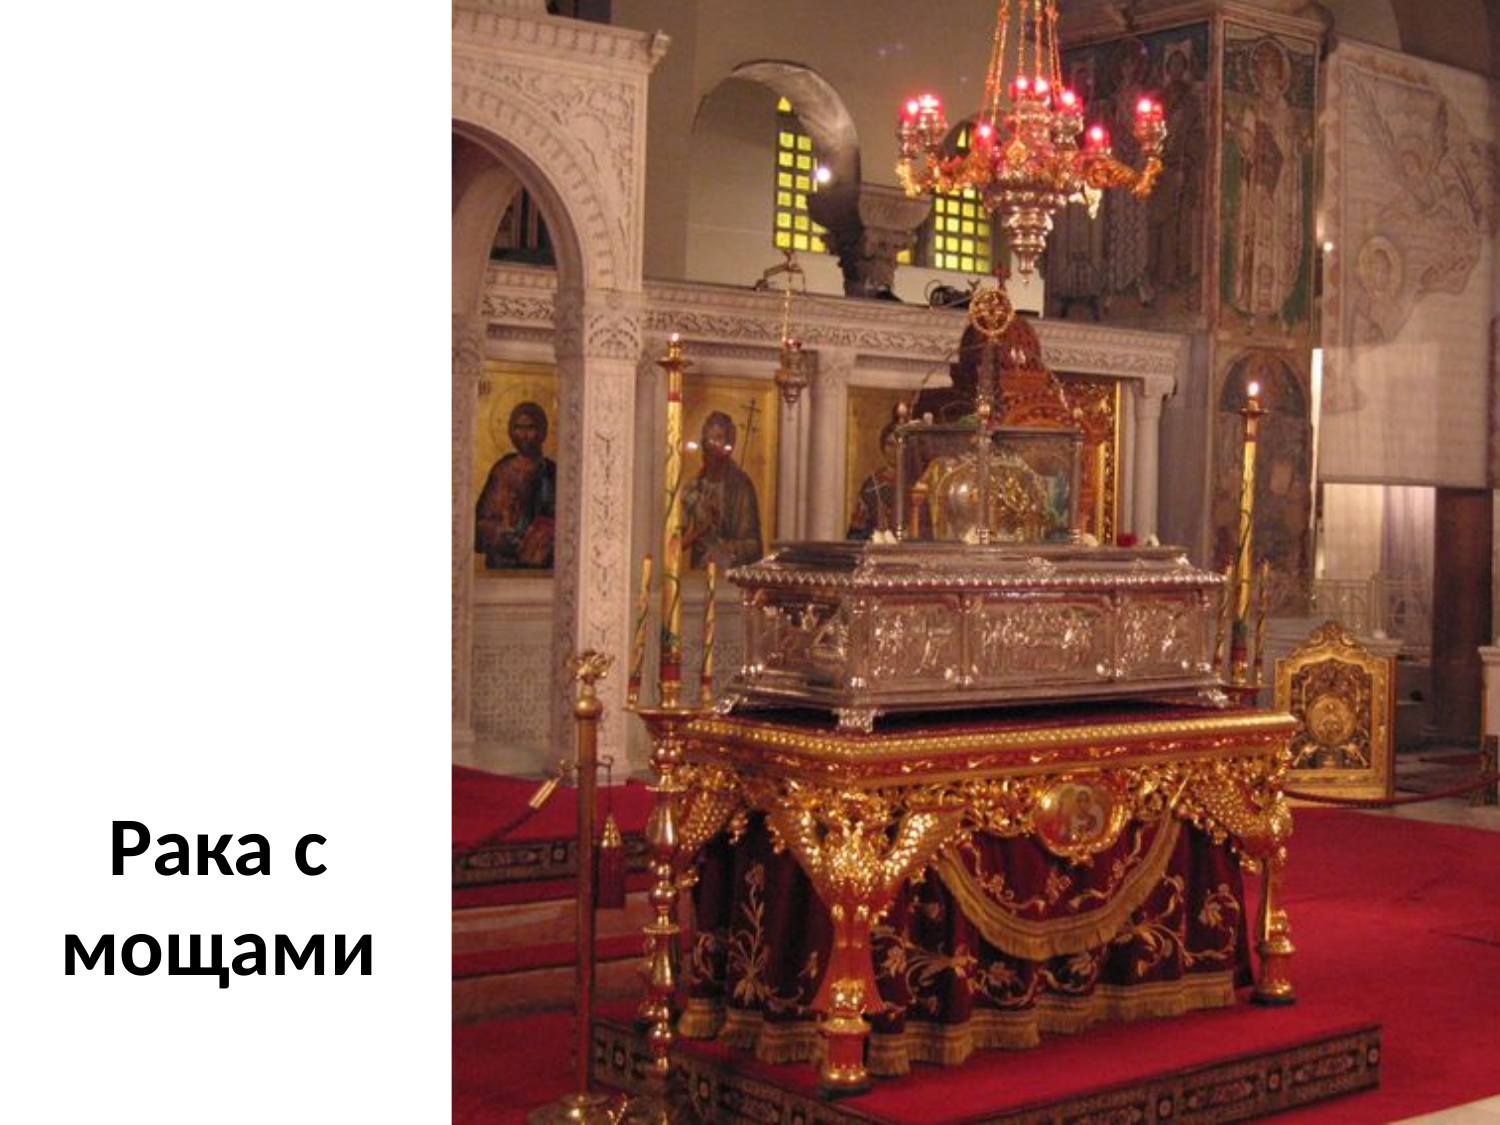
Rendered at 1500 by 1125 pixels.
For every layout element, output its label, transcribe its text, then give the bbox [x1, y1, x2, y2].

picture [451, 0, 1500, 1125]
title Рака с мощами [29, 739, 408, 1045]
